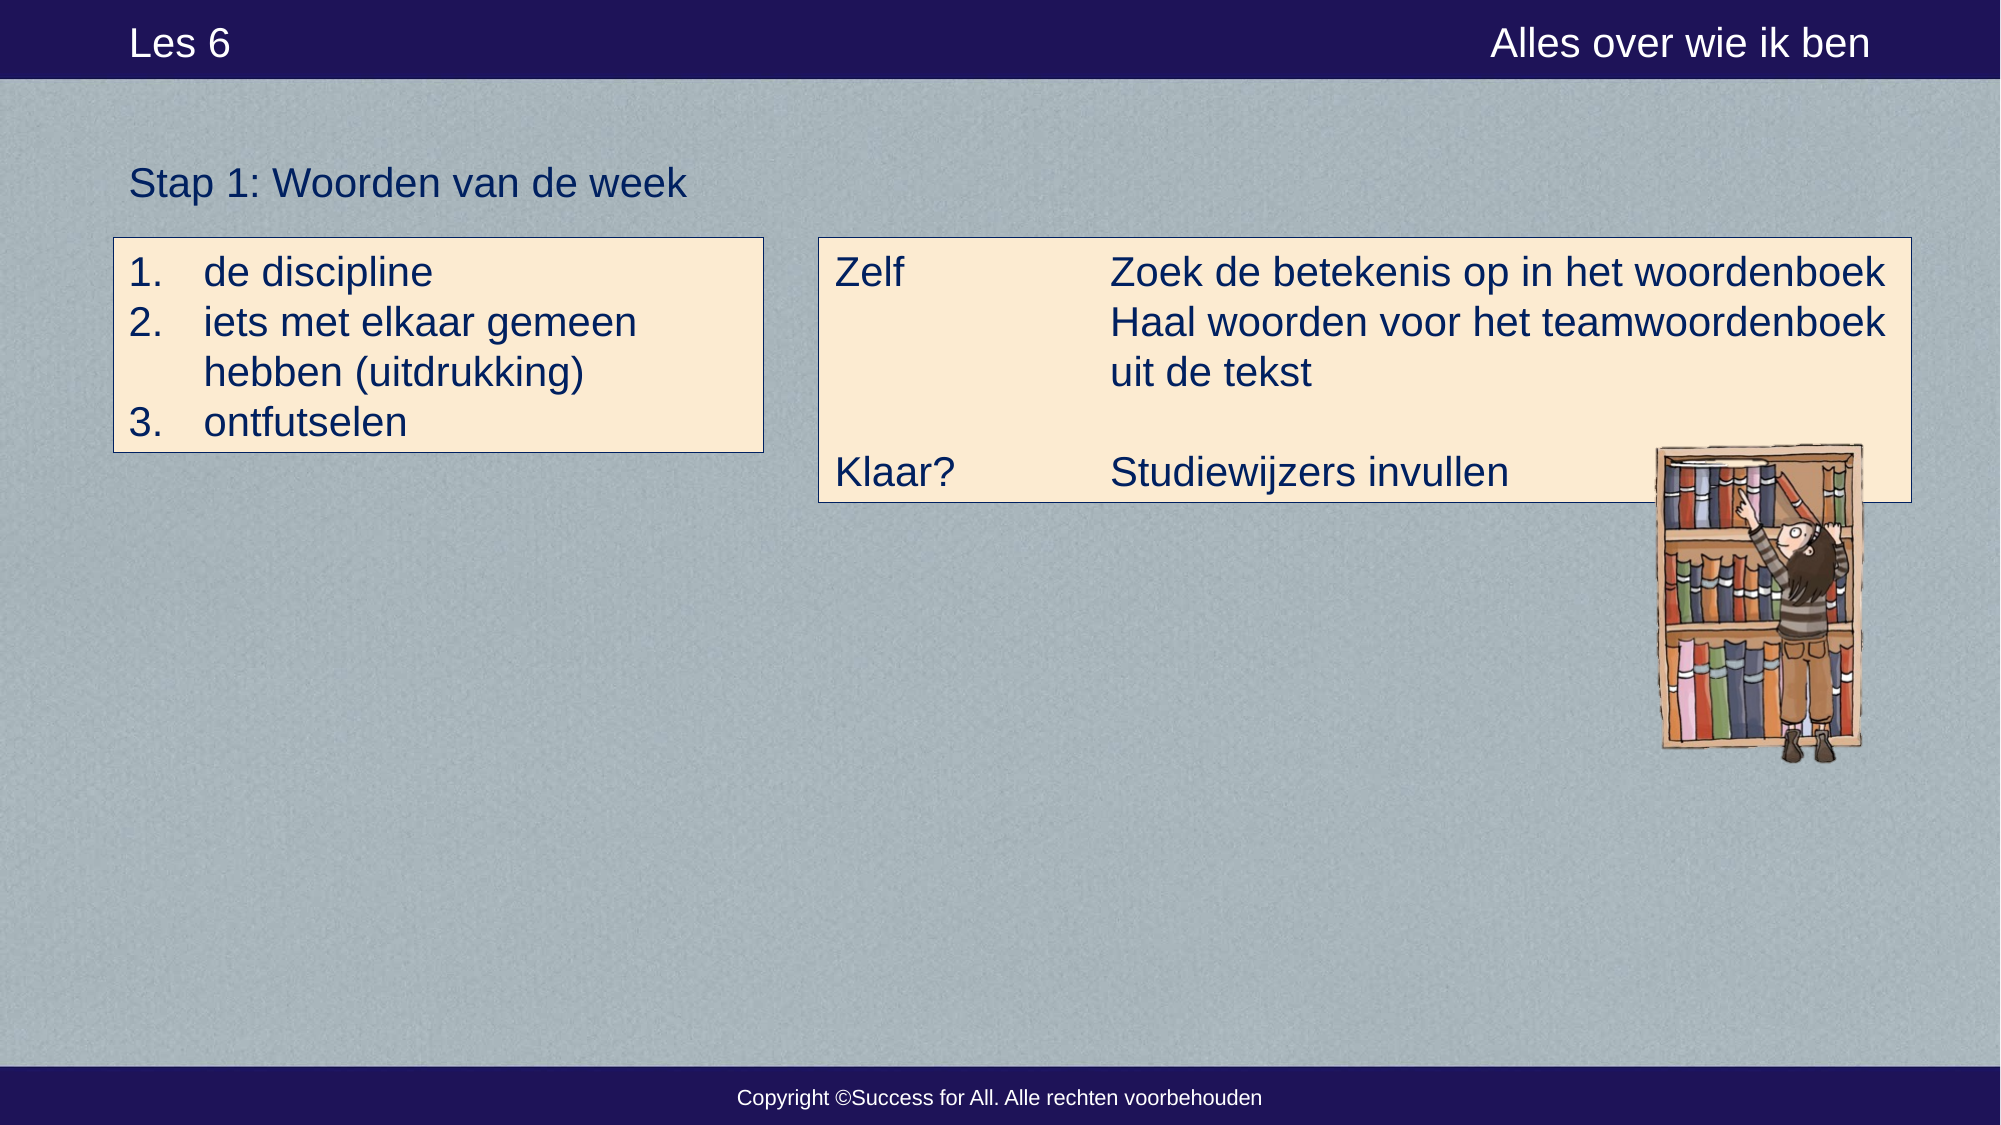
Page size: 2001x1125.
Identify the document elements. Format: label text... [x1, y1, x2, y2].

text_box Copyright ©Success for All. Alle rechten voorbehouden [0, 1076, 2000, 1125]
text_box Zelf Zoek de betekenis op in het woordenboek Haal woorden voor het teamwoordenboek uit de tekst Klaar? Studiewijzers invullen [818, 237, 1912, 503]
picture [0, 0, 2001, 1125]
text_box Alles over wie ik ben [999, 8, 1886, 73]
text_box de discipline iets met elkaar gemeen hebben (uitdrukking) ontfutselen [113, 237, 764, 453]
text_box Les 6 [114, 8, 354, 73]
text_box Stap 1: Woorden van de week [113, 148, 1635, 214]
